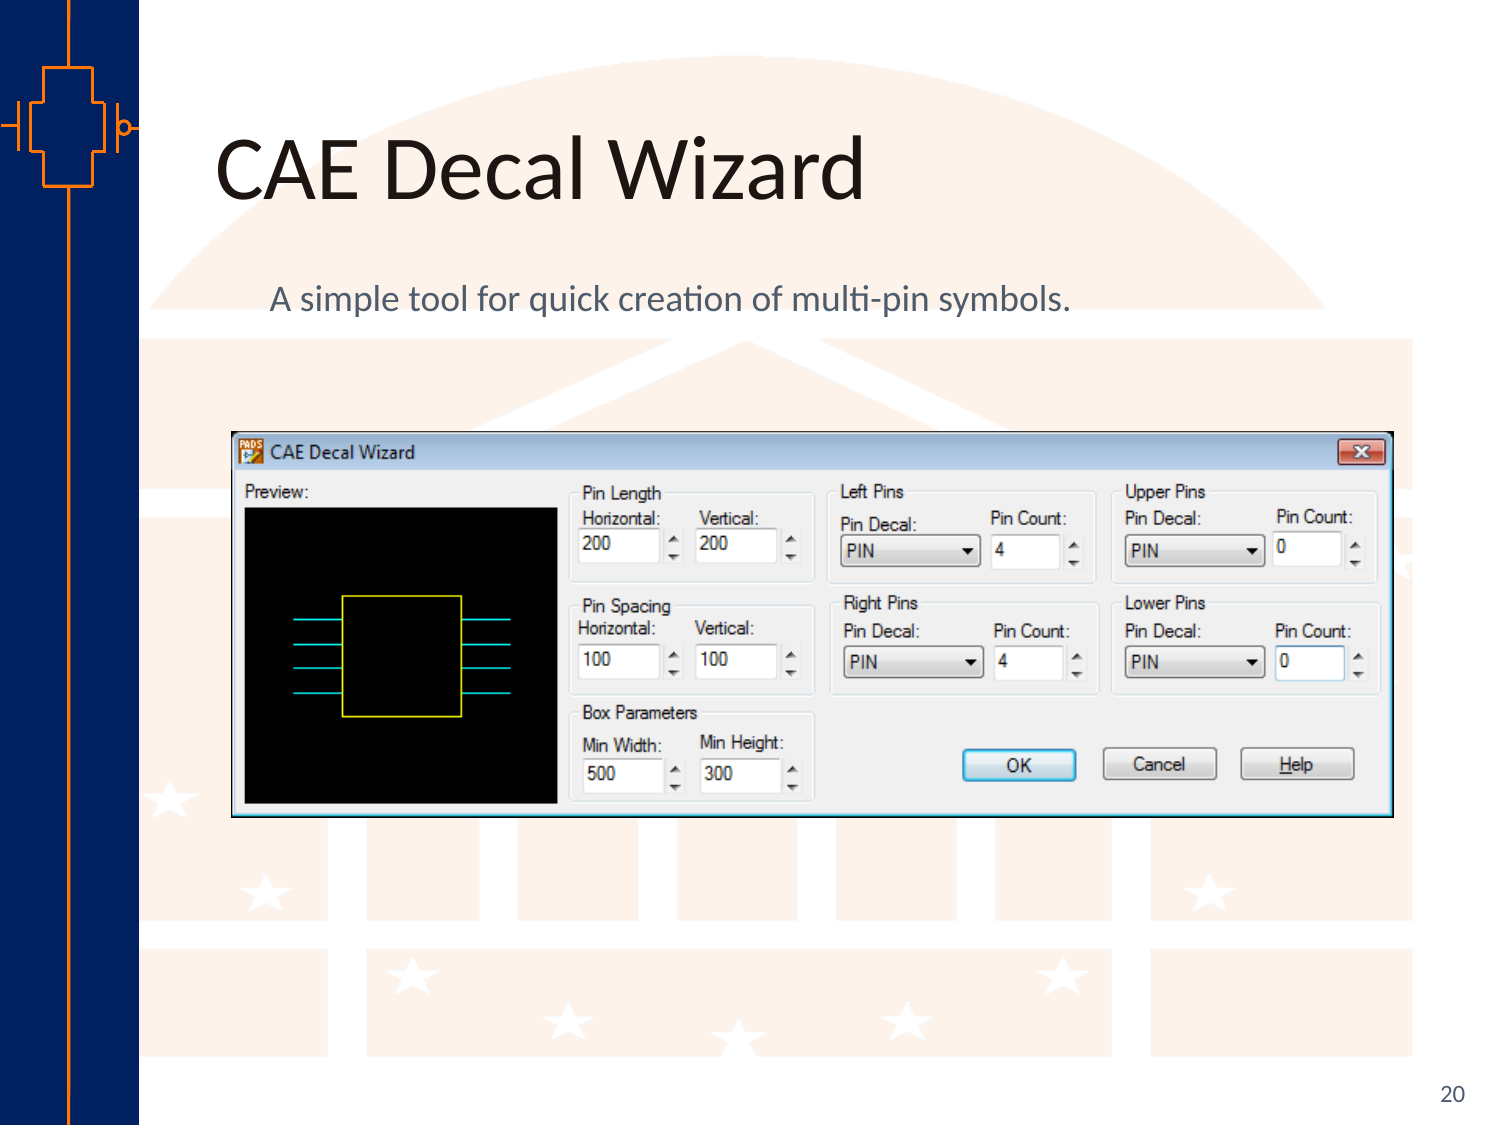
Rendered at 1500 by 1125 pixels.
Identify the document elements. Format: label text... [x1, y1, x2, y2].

title CAE Decal Wizard [200, 37, 1388, 225]
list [230, 431, 1394, 819]
slide_number 20 [1425, 1062, 1488, 1123]
text_box A simple tool for quick creation of multi-pin symbols. [254, 266, 1088, 327]
